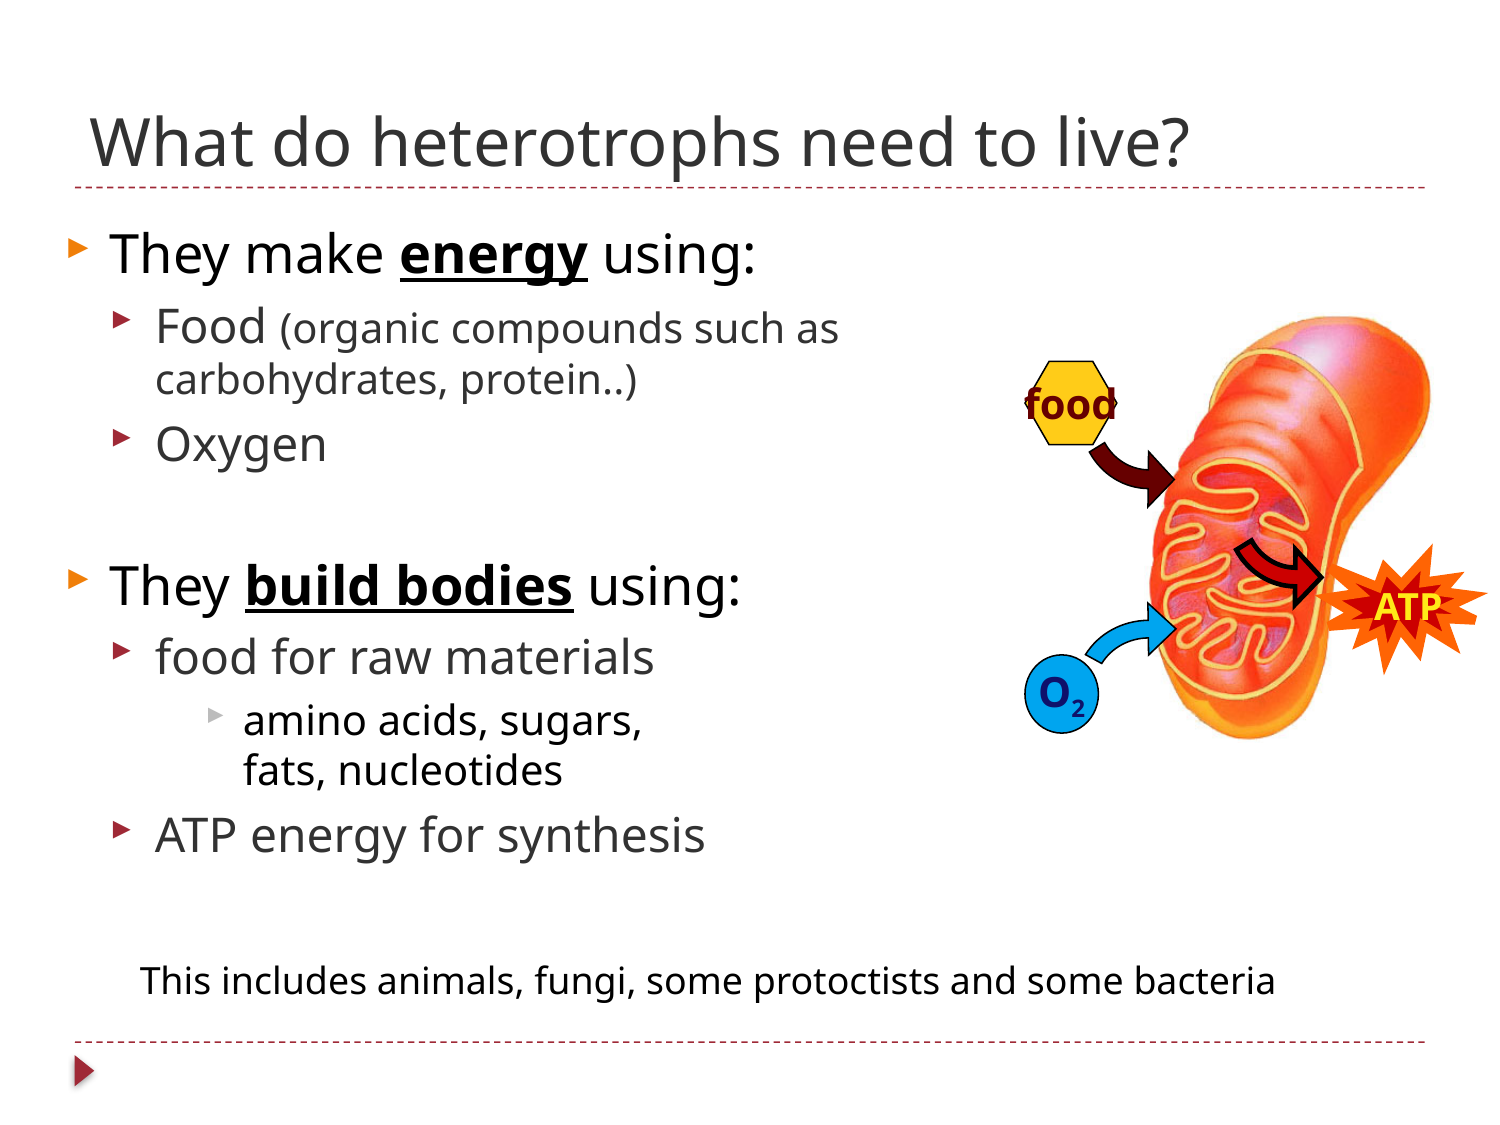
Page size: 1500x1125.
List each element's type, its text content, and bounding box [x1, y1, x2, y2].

text_box This includes animals, fungi, some protoctists and some bacteria [124, 949, 1475, 1010]
title What do heterotrophs need to live? [75, 24, 1425, 188]
list They make energy using: Food (organic compounds such as carbohydrates, protein..) Oxygen They build bodies using: food for raw materials amino acids, sugars, fats, nucleotides ATP energy for synthesis [50, 212, 1050, 1043]
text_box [1024, 312, 1476, 763]
